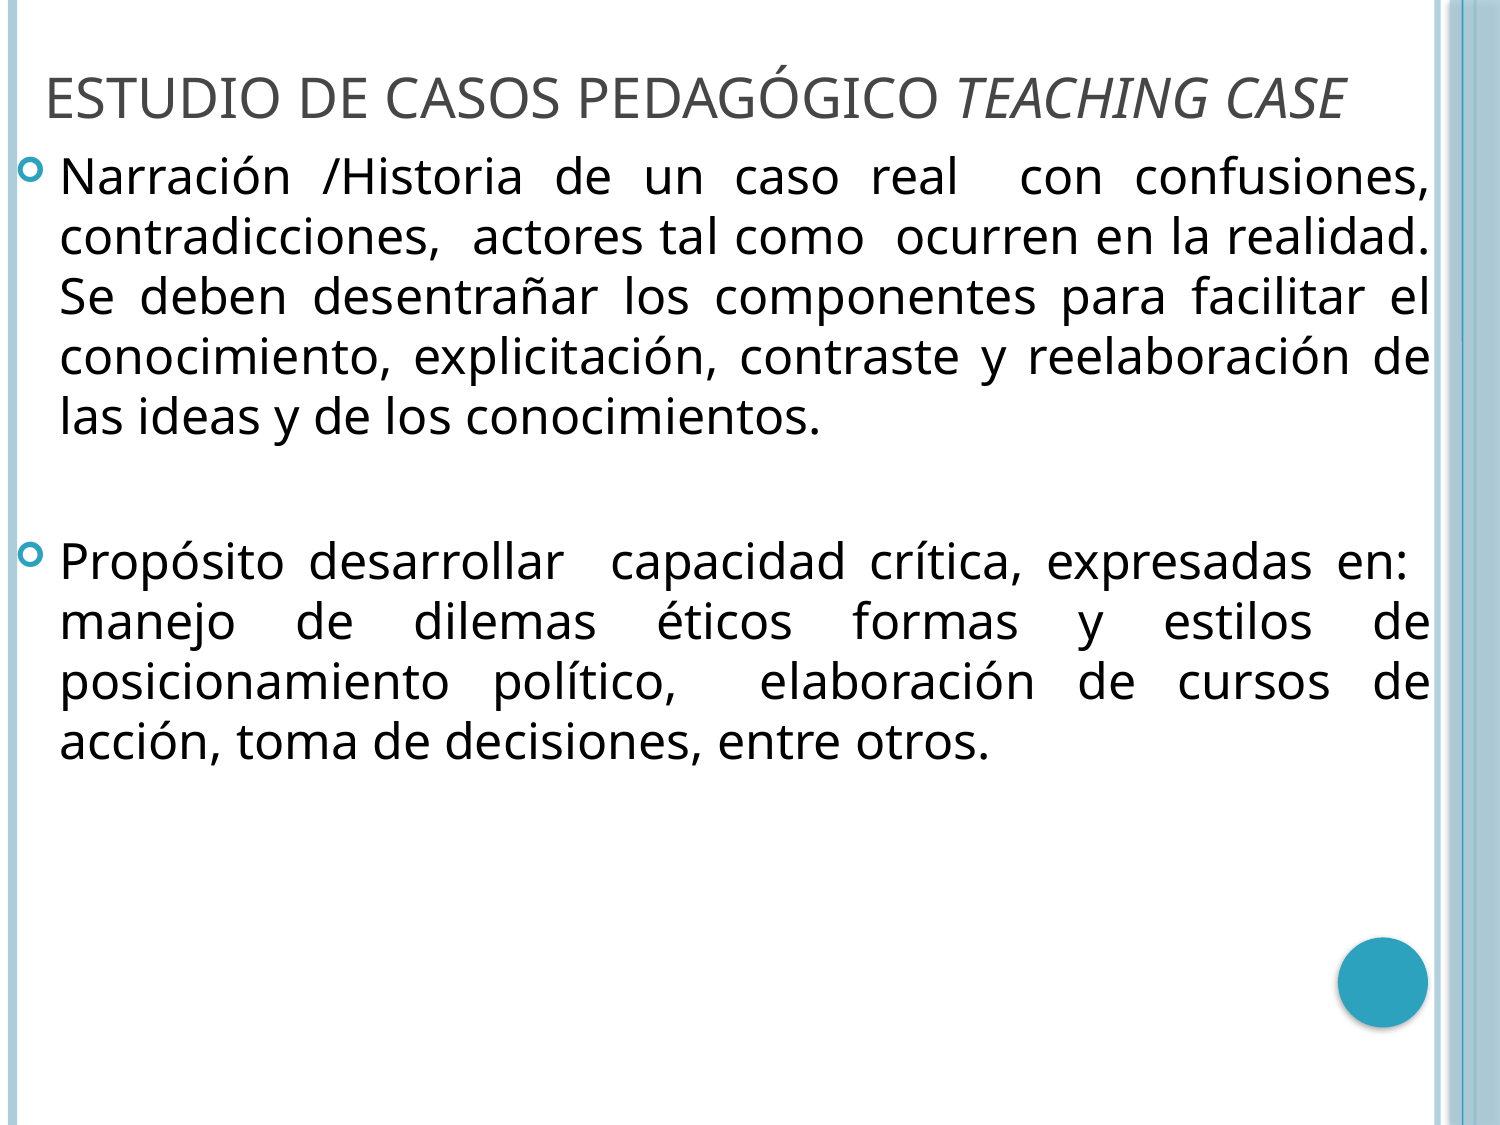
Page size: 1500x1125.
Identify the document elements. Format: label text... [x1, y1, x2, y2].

list Narración /Historia de un caso real con confusiones, contradicciones, actores tal como ocurren en la realidad. Se deben desentrañar los componentes para facilitar el conocimiento, explicitación, contraste y reelaboración de las ideas y de los conocimientos. Propósito desarrollar capacidad crítica, expresadas en: manejo de dilemas éticos formas y estilos de posicionamiento político, elaboración de cursos de acción, toma de decisiones, entre otros. [0, 137, 1447, 1062]
title Estudio de Casos Pedagógico Teaching case [29, 0, 1424, 137]
